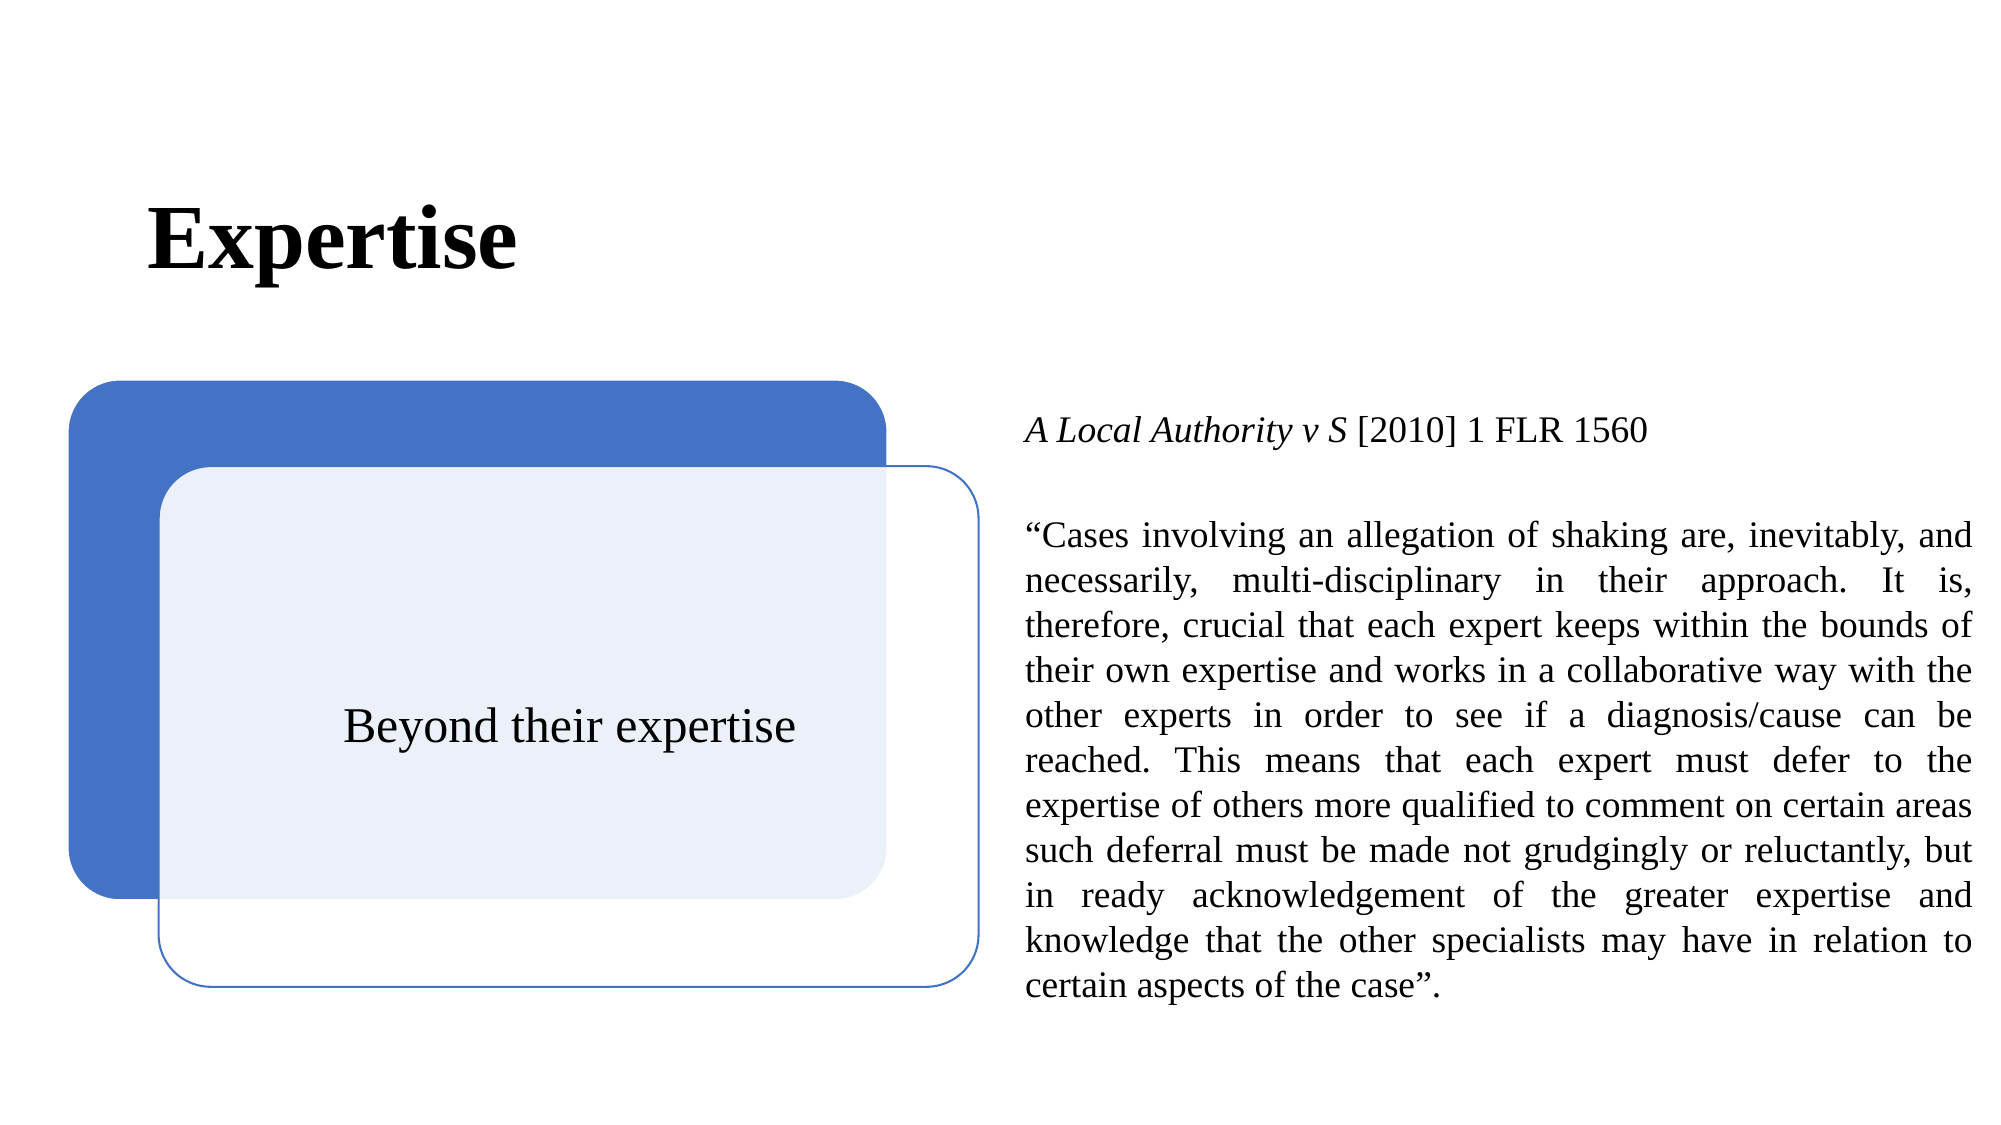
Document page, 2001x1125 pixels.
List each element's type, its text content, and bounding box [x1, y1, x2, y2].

title Expertise [132, 130, 920, 347]
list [67, 372, 979, 995]
text_box A Local Authority v S [2010] 1 FLR 1560 “Cases involving an allegation of shaking are, inevitably, and necessarily, multi-disciplinary in their approach. It is, therefore, crucial that each expert keeps within the bounds of their own expertise and works in a collaborative way with the other experts in order to see if a diagnosis/cause can be reached. This means that each expert must defer to the expertise of others more qualified to comment on certain areas such deferral must be made not grudgingly or reluctantly, but in ready acknowledgement of the greater expertise and knowledge that the other specialists may have in relation to certain aspects of the case”. [1010, 397, 1989, 1073]
